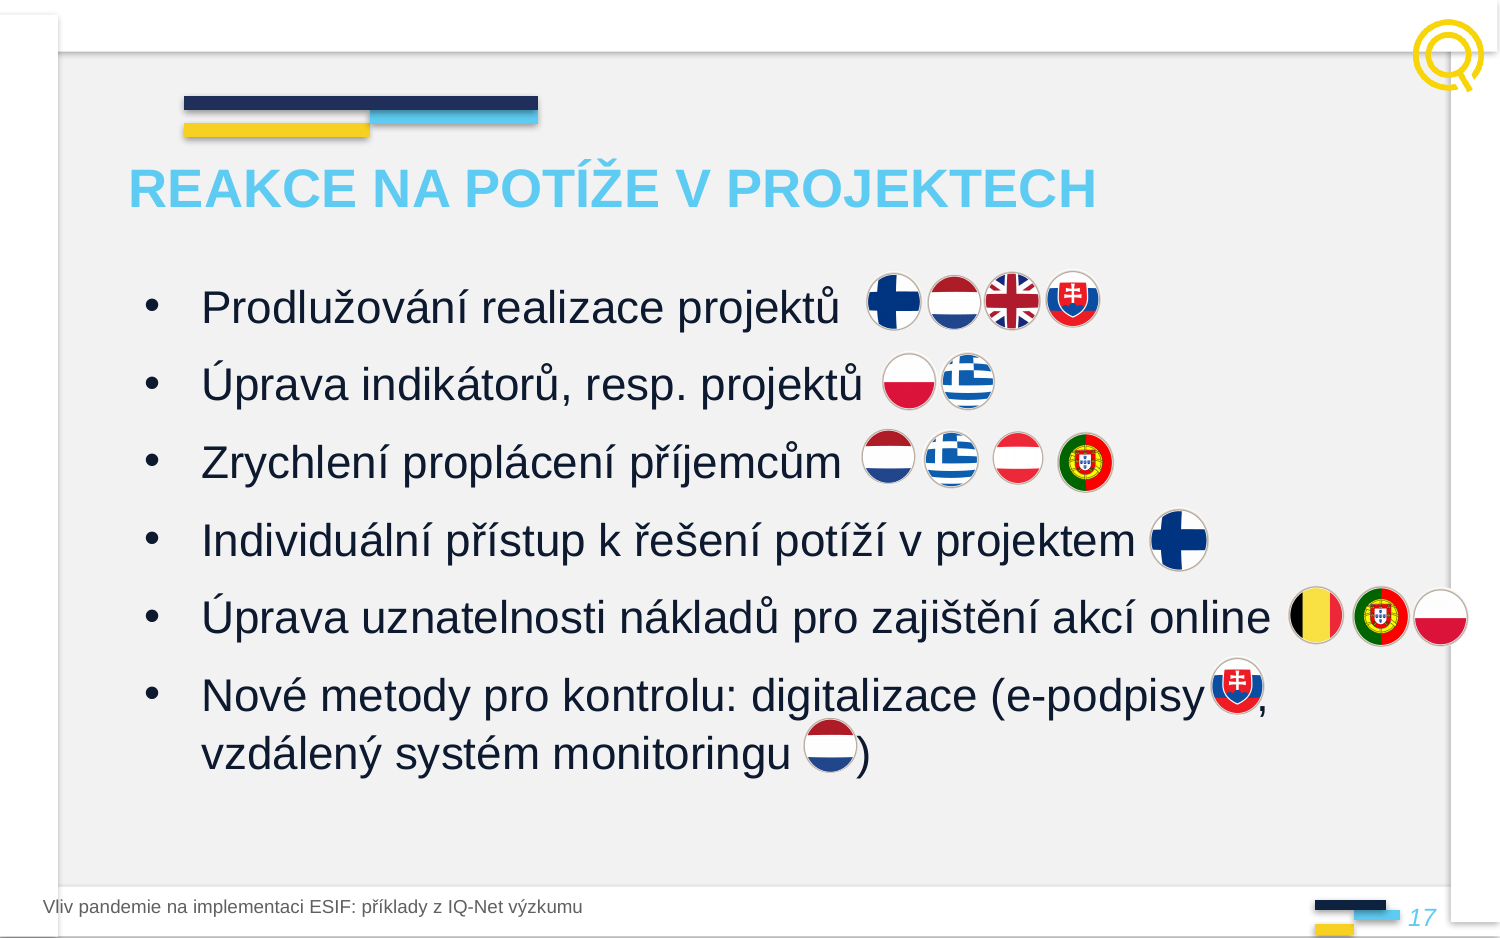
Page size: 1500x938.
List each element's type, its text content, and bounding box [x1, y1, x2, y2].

picture [860, 427, 916, 486]
picture [1055, 431, 1116, 493]
picture [1412, 586, 1470, 647]
picture [802, 715, 858, 774]
slide_number 17 [1353, 893, 1451, 938]
list Vliv pandemie na implementaci ESIF: příklady z IQ-Net výzkumu [28, 887, 737, 938]
picture [865, 270, 923, 331]
picture [1412, 19, 1490, 96]
picture [1209, 655, 1267, 716]
picture [1044, 268, 1102, 329]
picture [991, 431, 1044, 486]
list Prodlužování realizace projektů Úprava indikátorů, resp. projektů Zrychlení proplácení příjemcům Individuální přístup k řešení potíží v projektem Úprava uznatelnosti nákladů pro zajištění akcí online Nové metody pro kontrolu: digitalizace (e-podpisy , vzdálený systém monitoringu ) [130, 266, 1368, 853]
picture [880, 351, 996, 412]
list Reakce na potíže v projektech [113, 146, 1333, 232]
picture [1287, 585, 1345, 645]
picture [922, 429, 980, 489]
picture [1148, 507, 1210, 572]
picture [926, 270, 1042, 331]
picture [1350, 585, 1411, 647]
